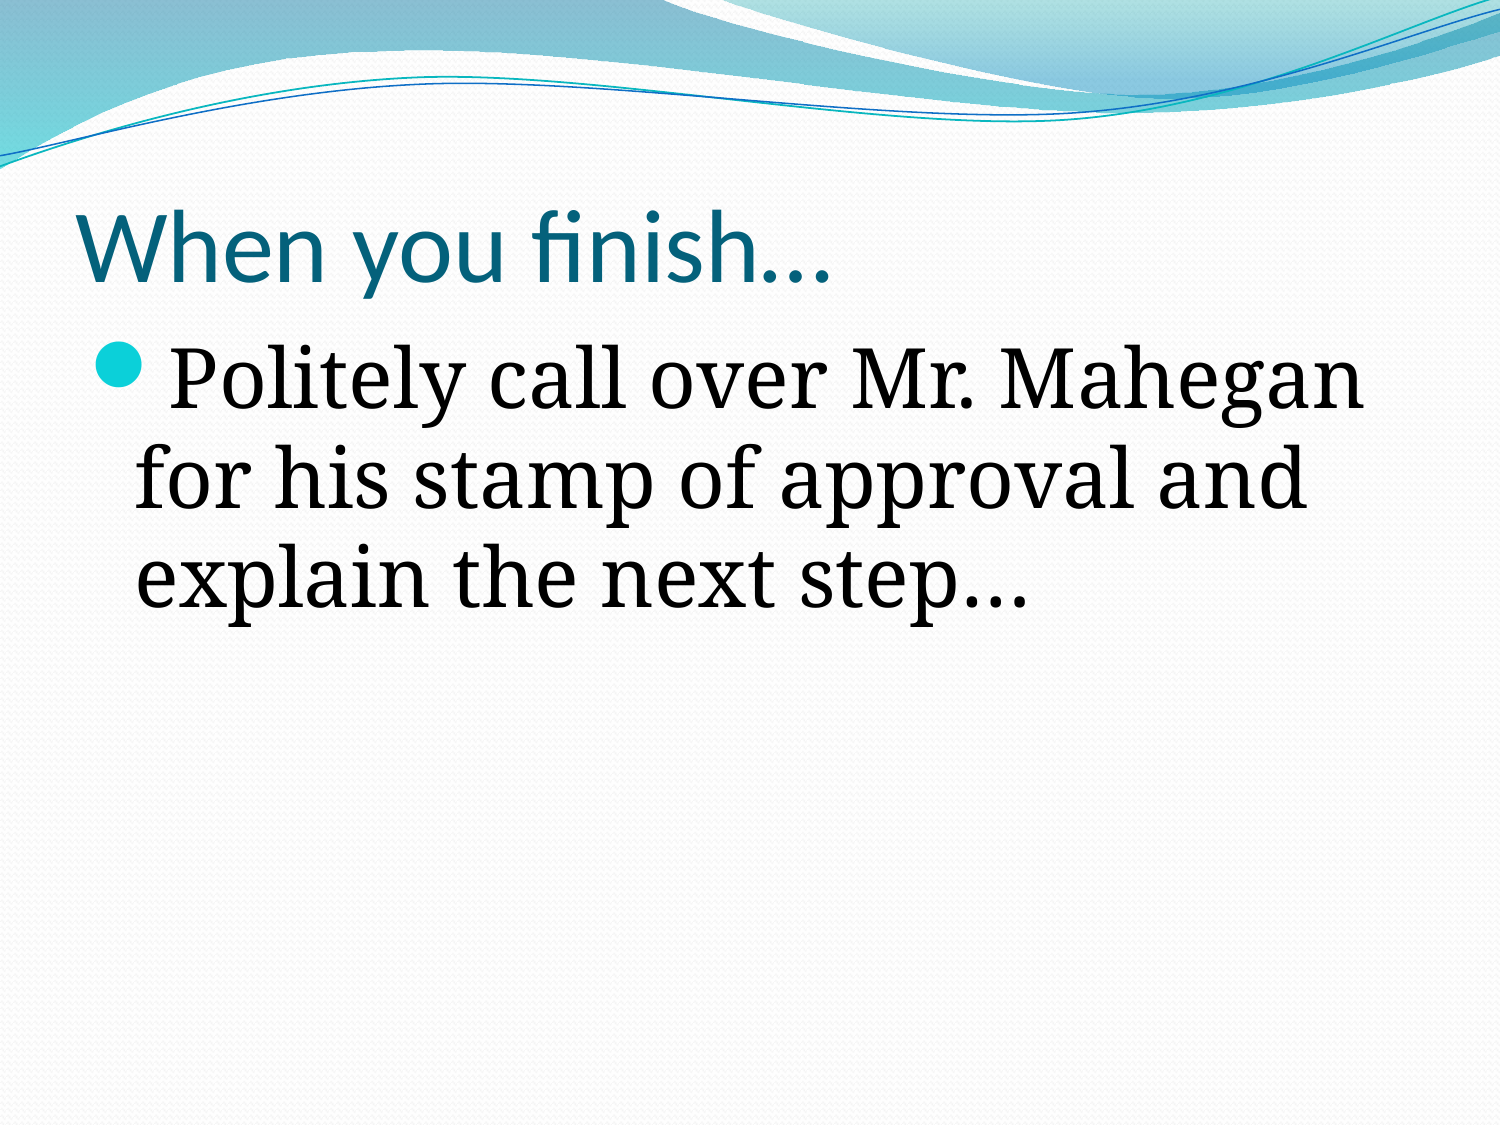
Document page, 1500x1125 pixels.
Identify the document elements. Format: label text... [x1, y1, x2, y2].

list Politely call over Mr. Mahegan for his stamp of approval and explain the next step… [75, 317, 1425, 1038]
title When you finish… [75, 115, 1425, 303]
